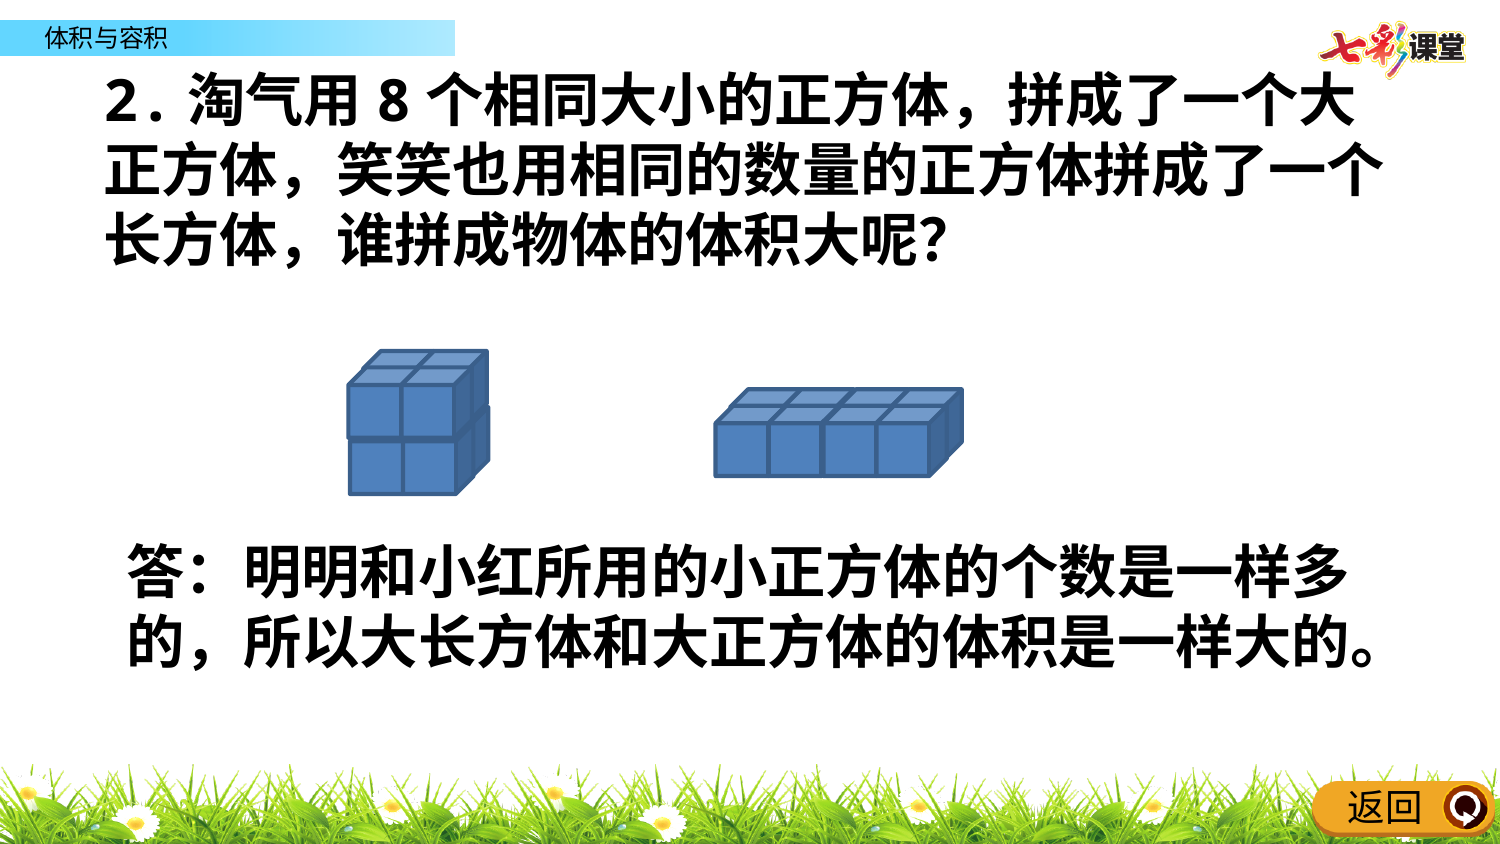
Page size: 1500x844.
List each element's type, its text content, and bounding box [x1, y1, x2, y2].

text_box [414, 348, 489, 420]
picture [0, 764, 1500, 844]
text_box [874, 403, 949, 479]
text_box [713, 403, 783, 479]
text_box [347, 440, 402, 497]
text_box [781, 387, 854, 407]
text_box [836, 387, 907, 406]
text_box [821, 403, 891, 479]
text_box 答：明明和小红所用的小正方体的个数是一样多的，所以大长方体和大正方体的体积是一样大的。 [112, 528, 1400, 683]
text_box [728, 387, 799, 406]
text_box [399, 365, 474, 440]
text_box [400, 421, 476, 497]
text_box [474, 405, 491, 476]
text_box [361, 348, 433, 368]
text_box [889, 387, 964, 458]
text_box [346, 365, 415, 440]
text_box [766, 403, 838, 479]
text_box 2.淘气用8个相同大小的正方体，拼成了一个大正方体，笑笑也用相同的数量的正方体拼成了一个长方体，谁拼成物体的体积大呢？ [88, 55, 1424, 281]
picture [1316, 20, 1468, 80]
